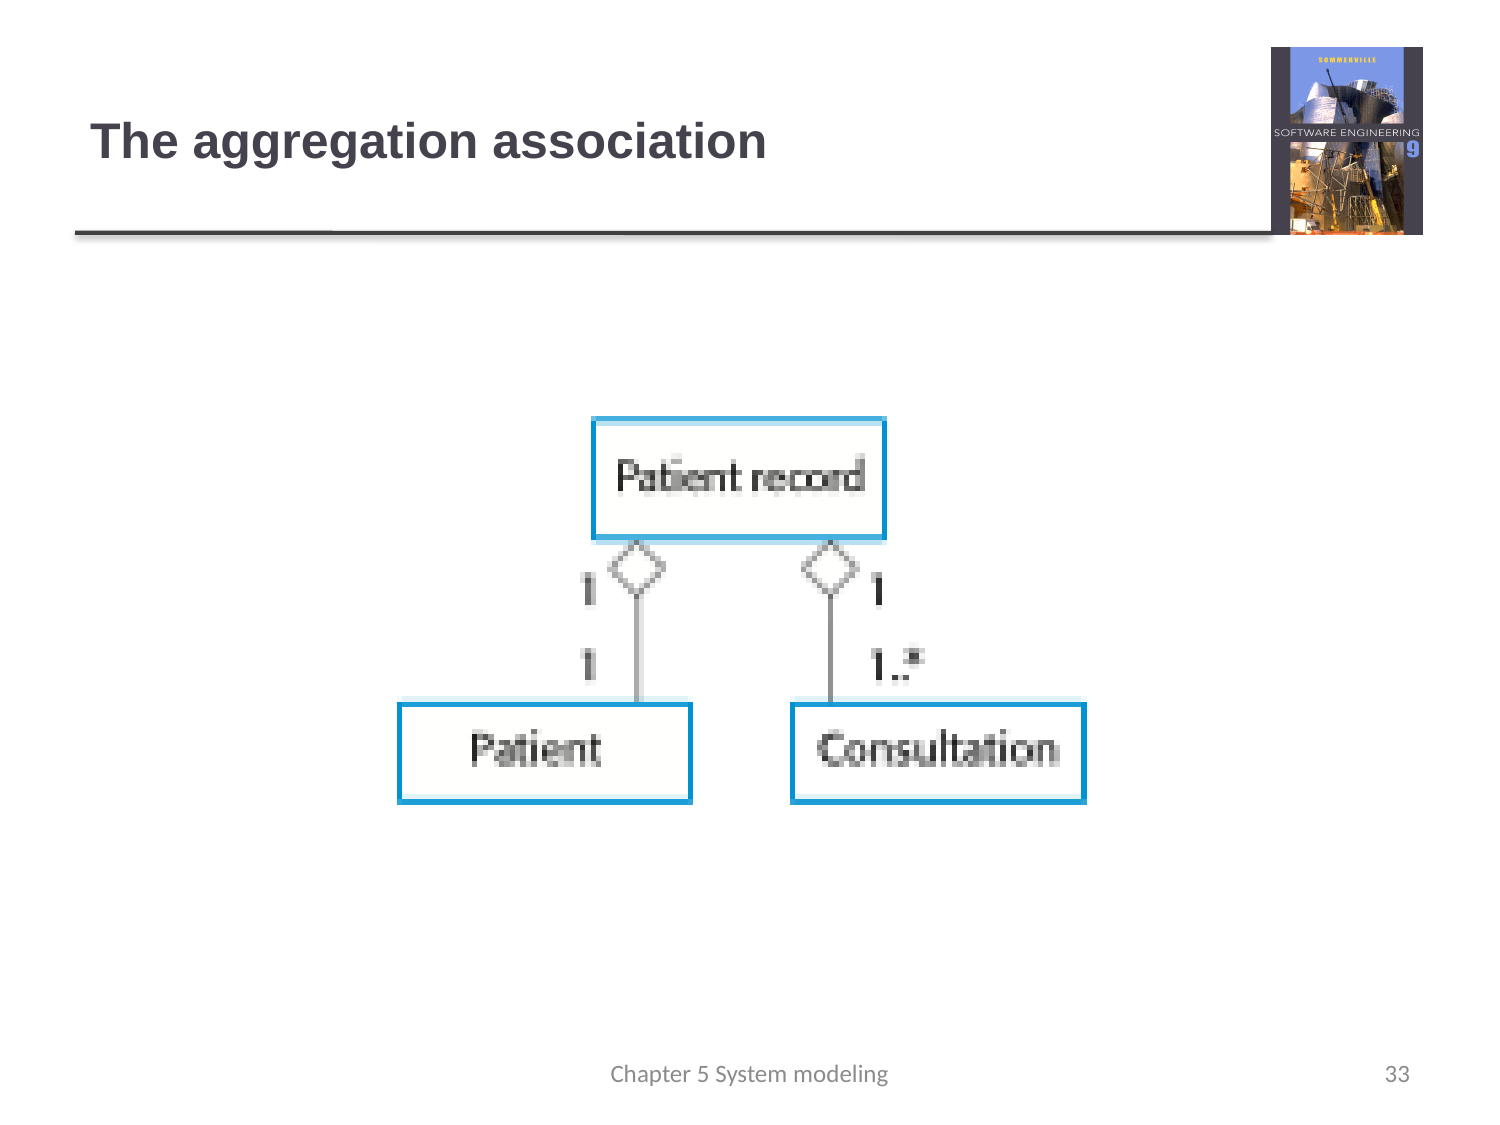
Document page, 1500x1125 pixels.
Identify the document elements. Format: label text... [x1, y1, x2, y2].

picture [397, 416, 1087, 805]
picture [1272, 47, 1423, 235]
footer Chapter 5 System modeling [512, 1042, 988, 1103]
title The aggregation association [74, 44, 1272, 233]
slide_number 33 [1074, 1042, 1425, 1103]
